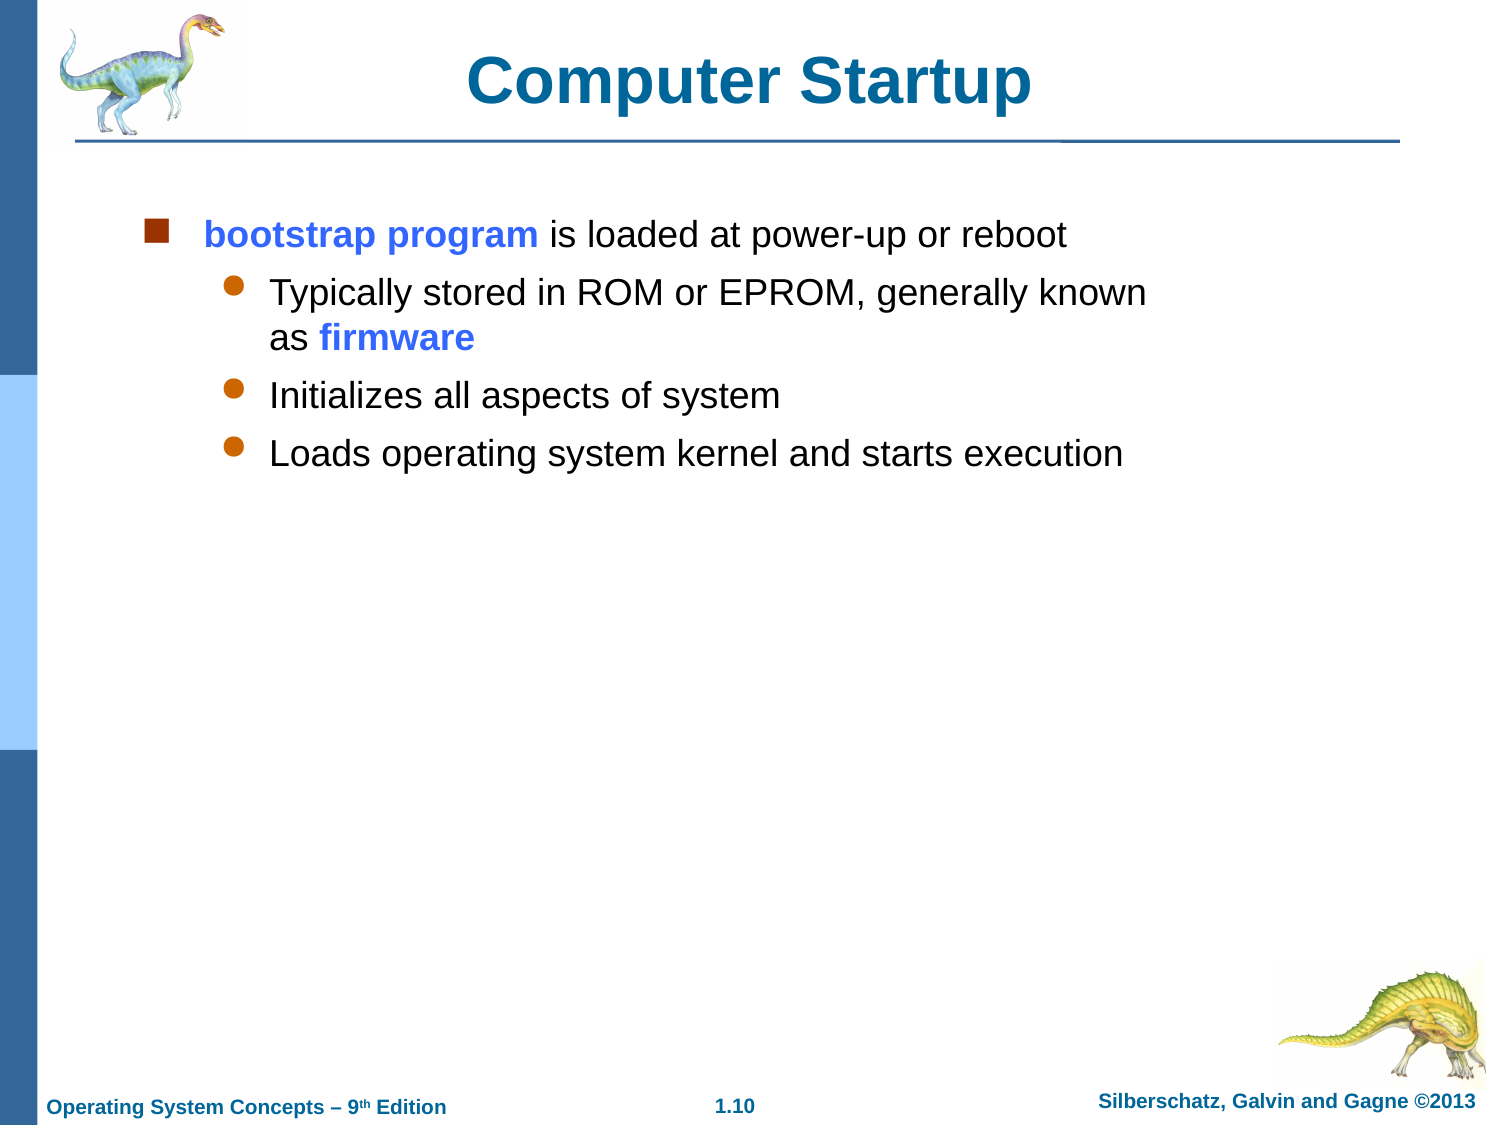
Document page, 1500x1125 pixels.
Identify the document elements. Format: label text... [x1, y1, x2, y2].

list bootstrap program is loaded at power-up or reboot Typically stored in ROM or EPROM, generally known as firmware Initializes all aspects of system Loads operating system kernel and starts execution [132, 202, 1169, 946]
title Computer Startup [74, 29, 1426, 125]
picture [46, 0, 243, 149]
picture [1275, 959, 1486, 1090]
